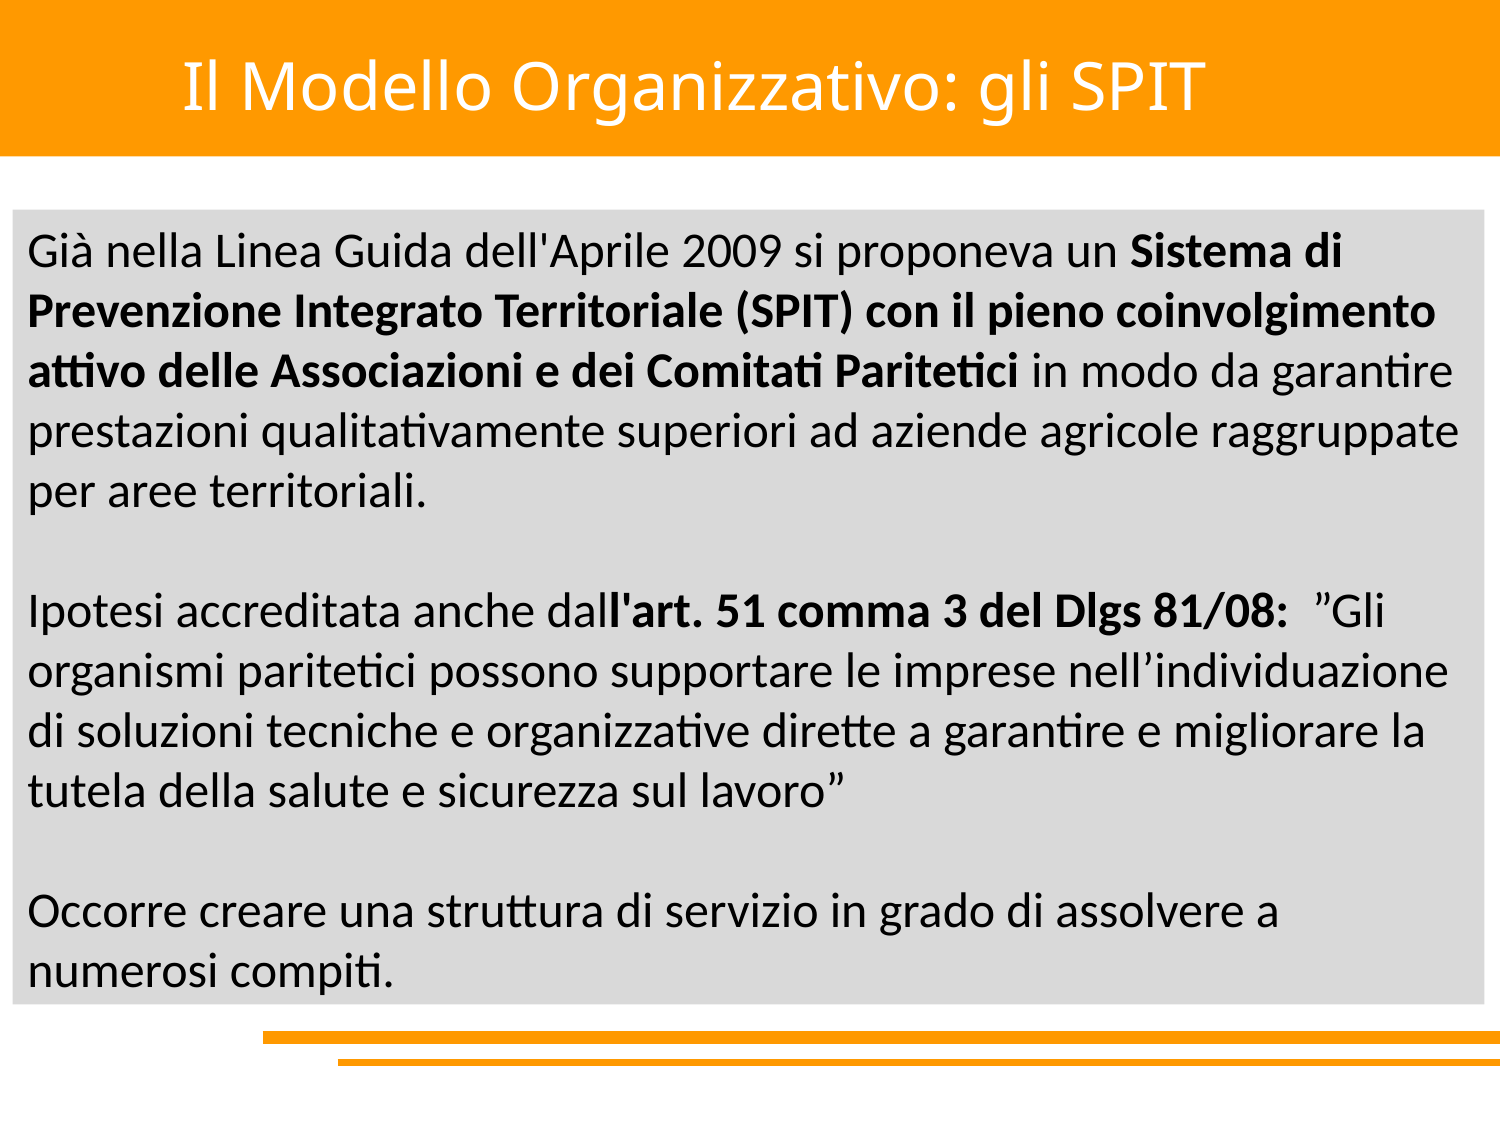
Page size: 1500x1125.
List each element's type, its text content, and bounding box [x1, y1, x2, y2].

text_box [0, 0, 1500, 157]
text_box Già nella Linea Guida dell'Aprile 2009 si proponeva un Sistema di Prevenzione Integrato Territoriale (SPIT) con il pieno coinvolgimento attivo delle Associazioni e dei Comitati Paritetici in modo da garantire prestazioni qualitativamente superiori ad aziende agricole raggruppate per aree territoriali. Ipotesi accreditata anche dall'art. 51 comma 3 del Dlgs 81/08: ”Gli organismi paritetici possono supportare le imprese nell’individuazione di soluzioni tecniche e organizzative dirette a garantire e migliorare la tutela della salute e sicurezza sul lavoro” Occorre creare una struttura di servizio in grado di assolvere a numerosi compiti. [12, 209, 1485, 1005]
text_box Il Modello Organizzativo: gli SPIT [27, 42, 1363, 125]
